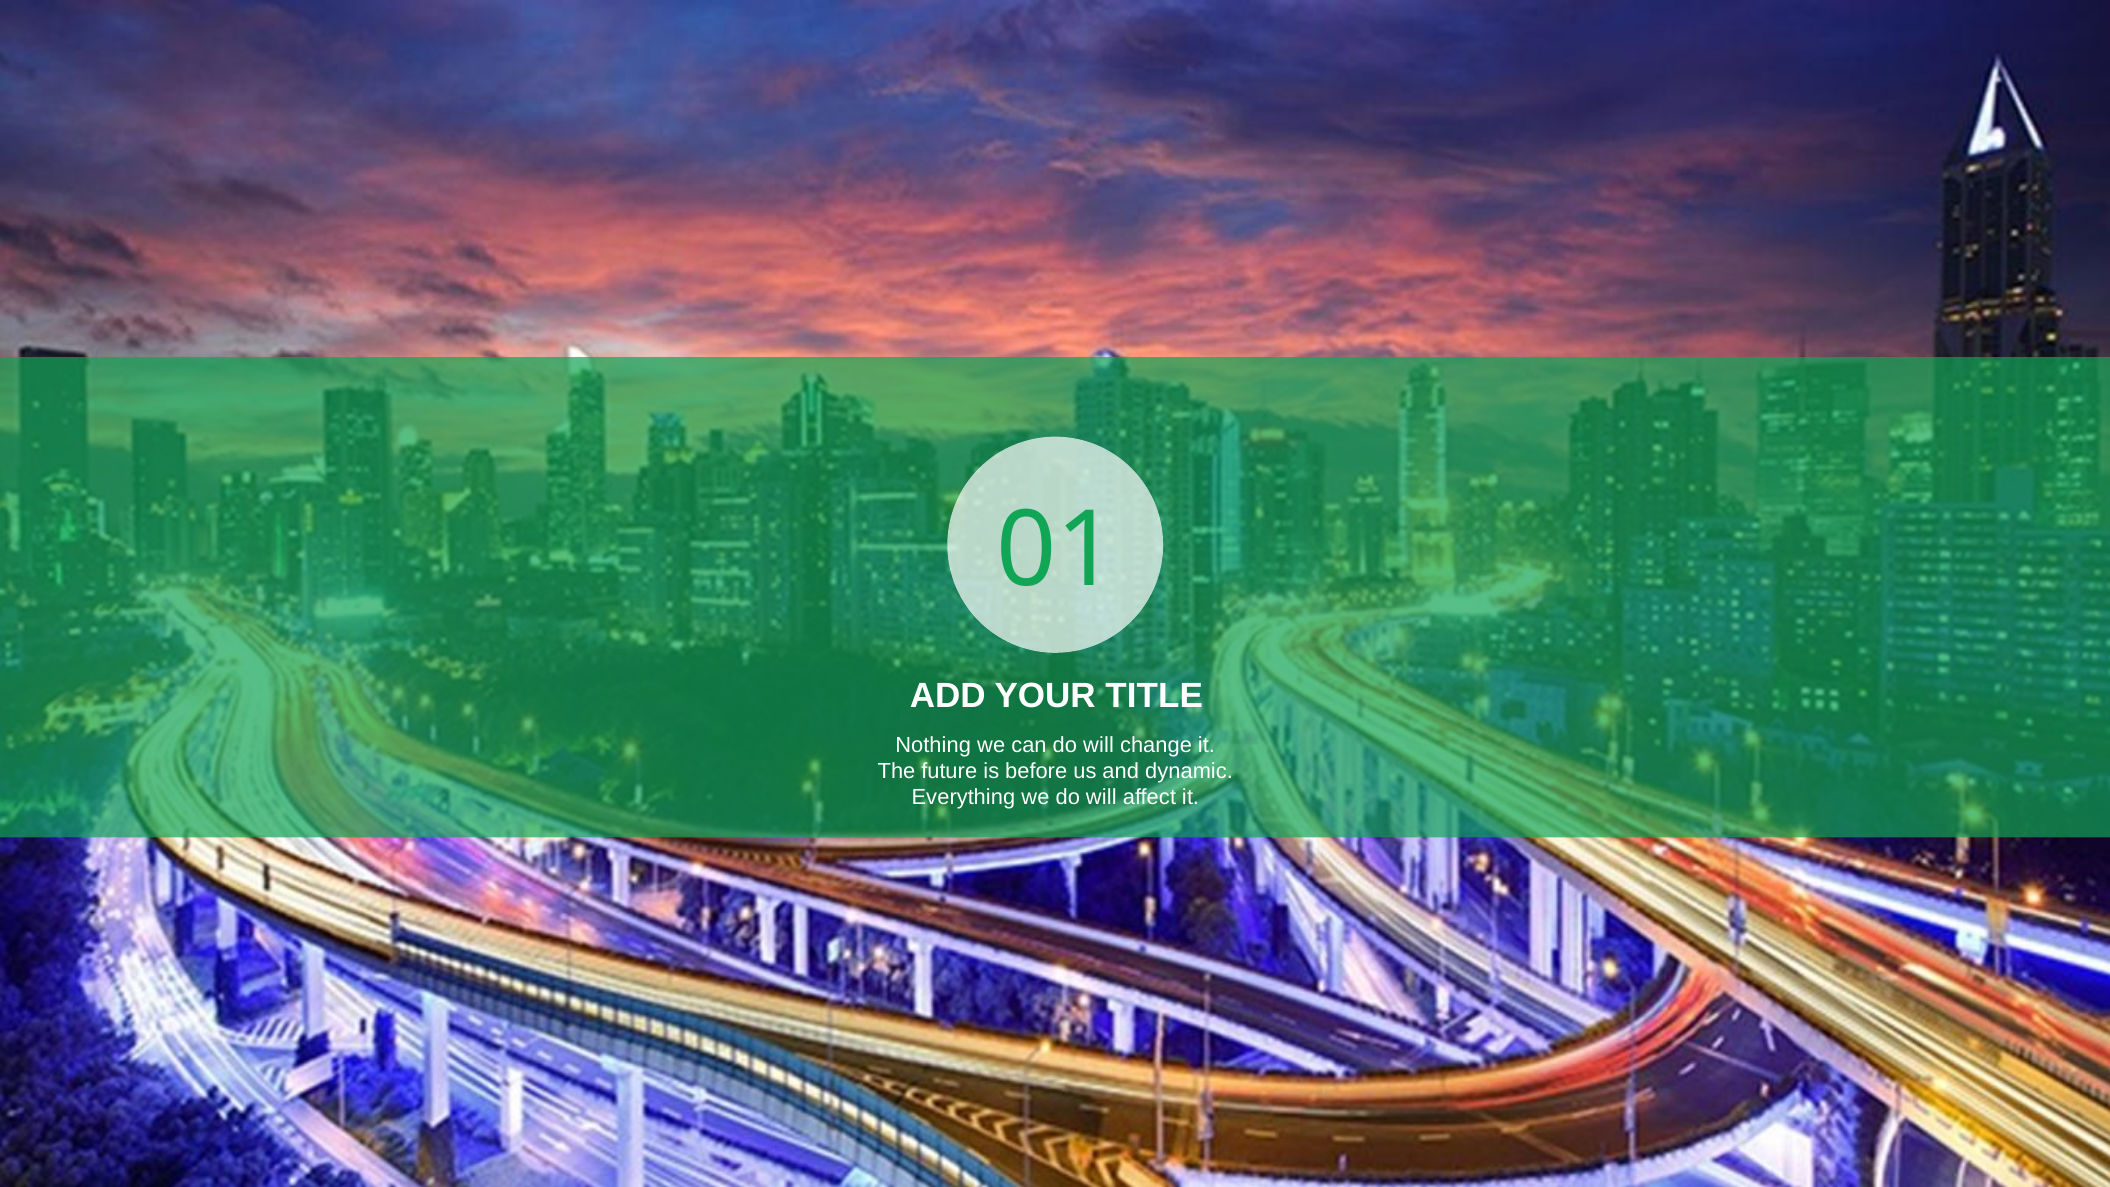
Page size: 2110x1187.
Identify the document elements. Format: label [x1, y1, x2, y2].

text_box [860, 665, 1253, 818]
text_box [0, 356, 2110, 838]
text_box [0, 838, 2110, 1187]
text_box [0, 0, 2110, 356]
text_box [947, 436, 1164, 653]
